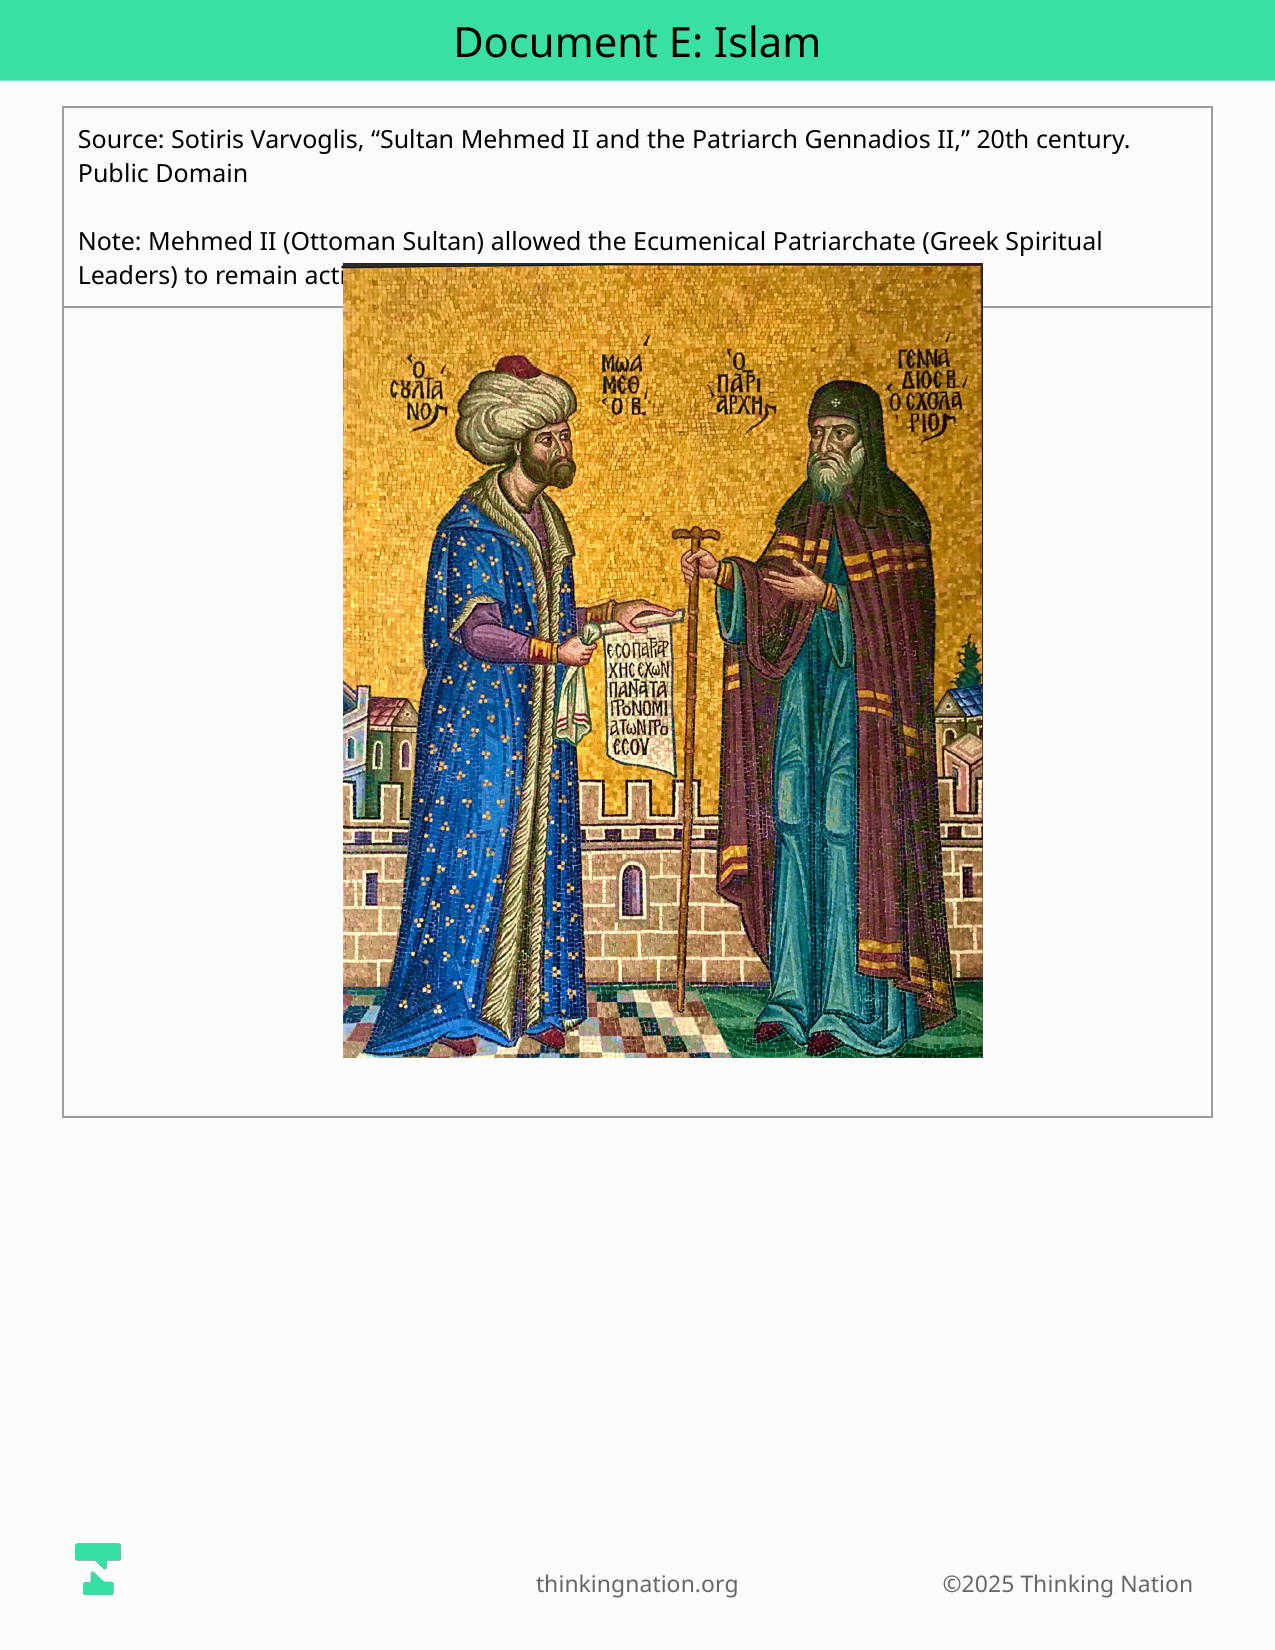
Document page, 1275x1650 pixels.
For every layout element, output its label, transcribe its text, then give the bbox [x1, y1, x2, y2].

text_box Document E: Islam [0, 0, 1275, 81]
text_box thinkingnation.org [486, 1553, 789, 1605]
table_cell [64, 308, 1211, 1116]
table_header Source: Sotiris Varvoglis, “Sultan Mehmed II and the Patriarch Gennadios II,” 20th century. Public Domain Note: Mehmed II (Ottoman Sultan) allowed the Ecumenical Patriarchate (Greek Spiritual Leaders) to remain active after the fall of Constantinople in 1453. [64, 108, 1211, 306]
text_box ©2025 Thinking Nation [907, 1553, 1210, 1605]
picture [62, 1533, 134, 1605]
picture [343, 263, 984, 1058]
